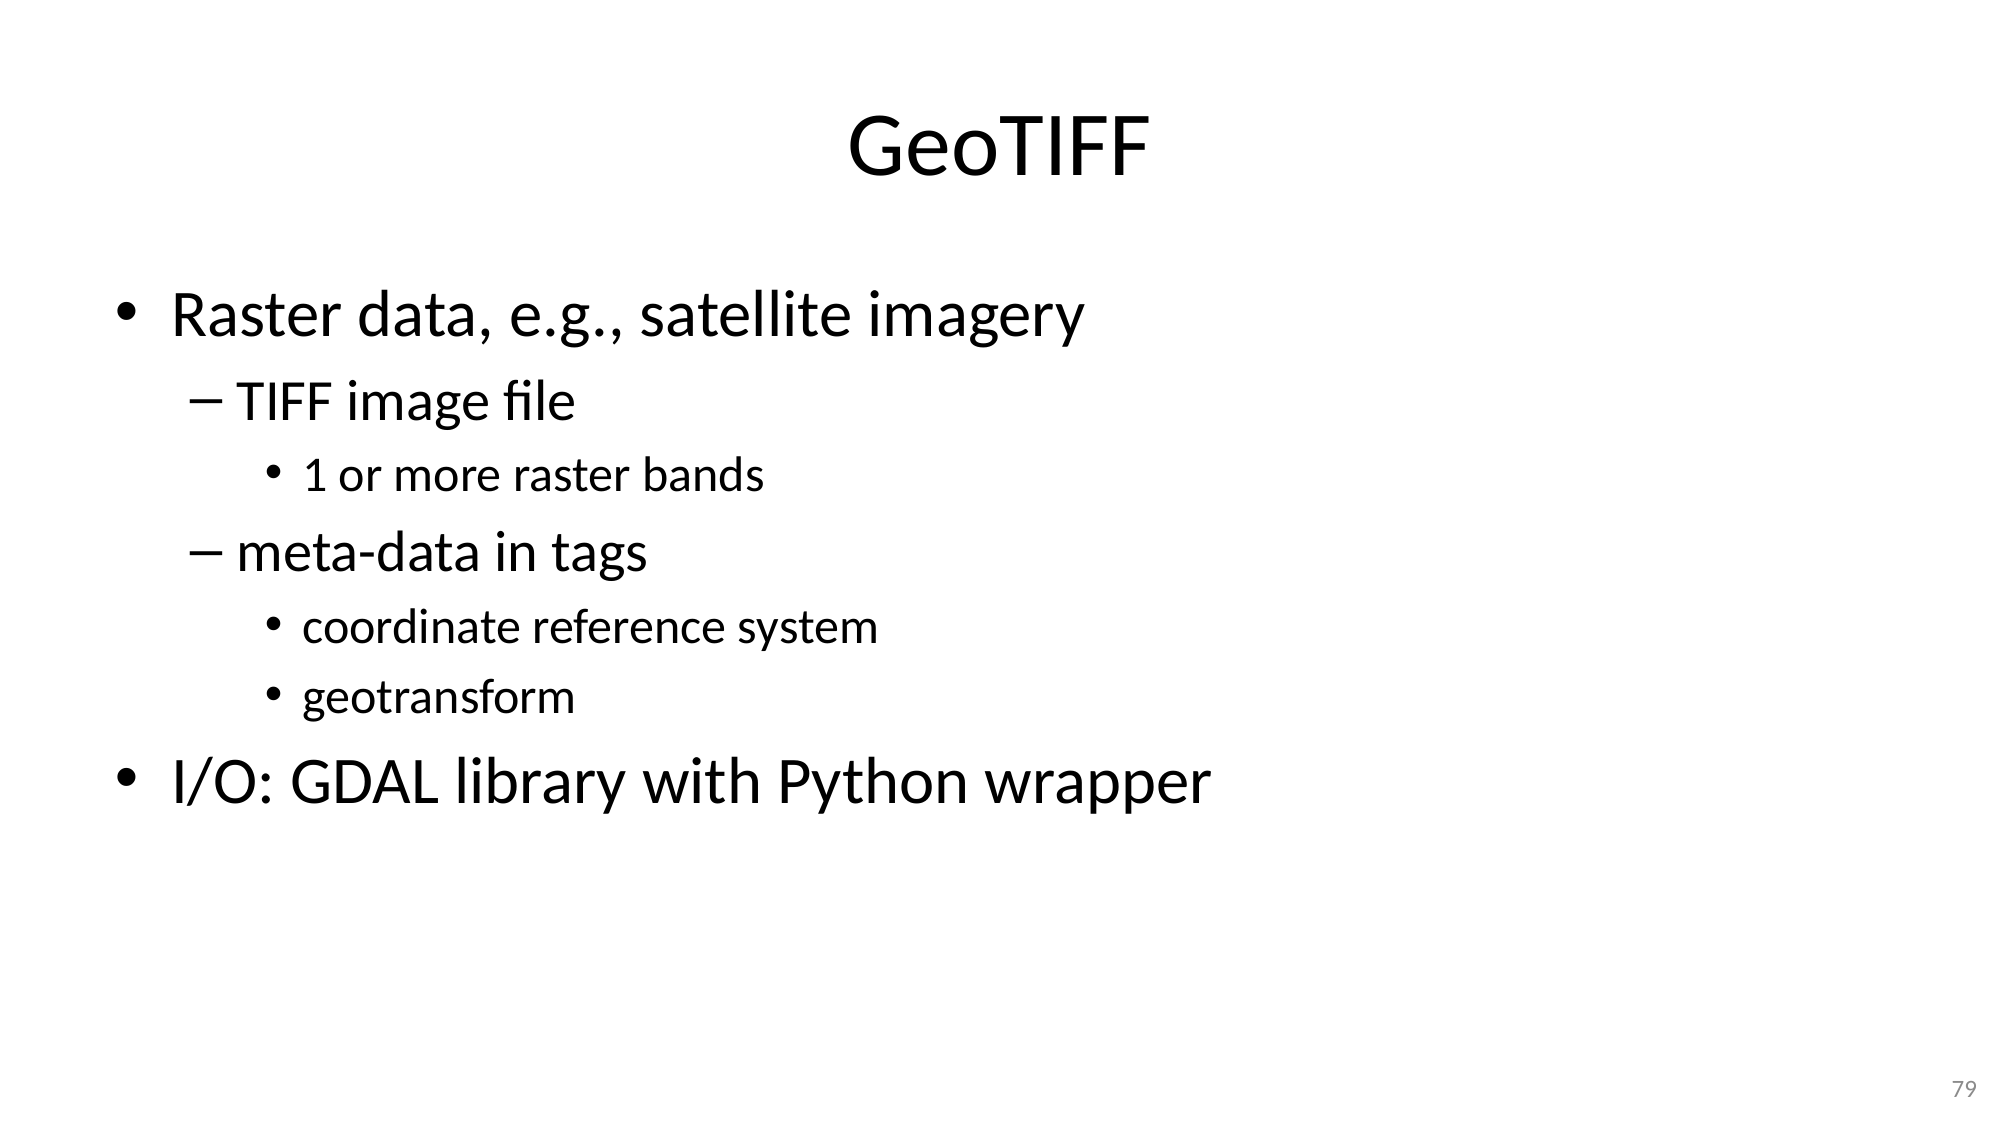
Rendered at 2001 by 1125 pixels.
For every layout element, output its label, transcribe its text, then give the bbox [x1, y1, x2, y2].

slide_number 79 [1525, 1057, 1993, 1118]
title GeoTIFF [99, 45, 1900, 233]
list Raster data, e.g., satellite imagery TIFF image file 1 or more raster bands meta-data in tags coordinate reference system geotransform I/O: GDAL library with Python wrapper [99, 262, 1900, 1005]
